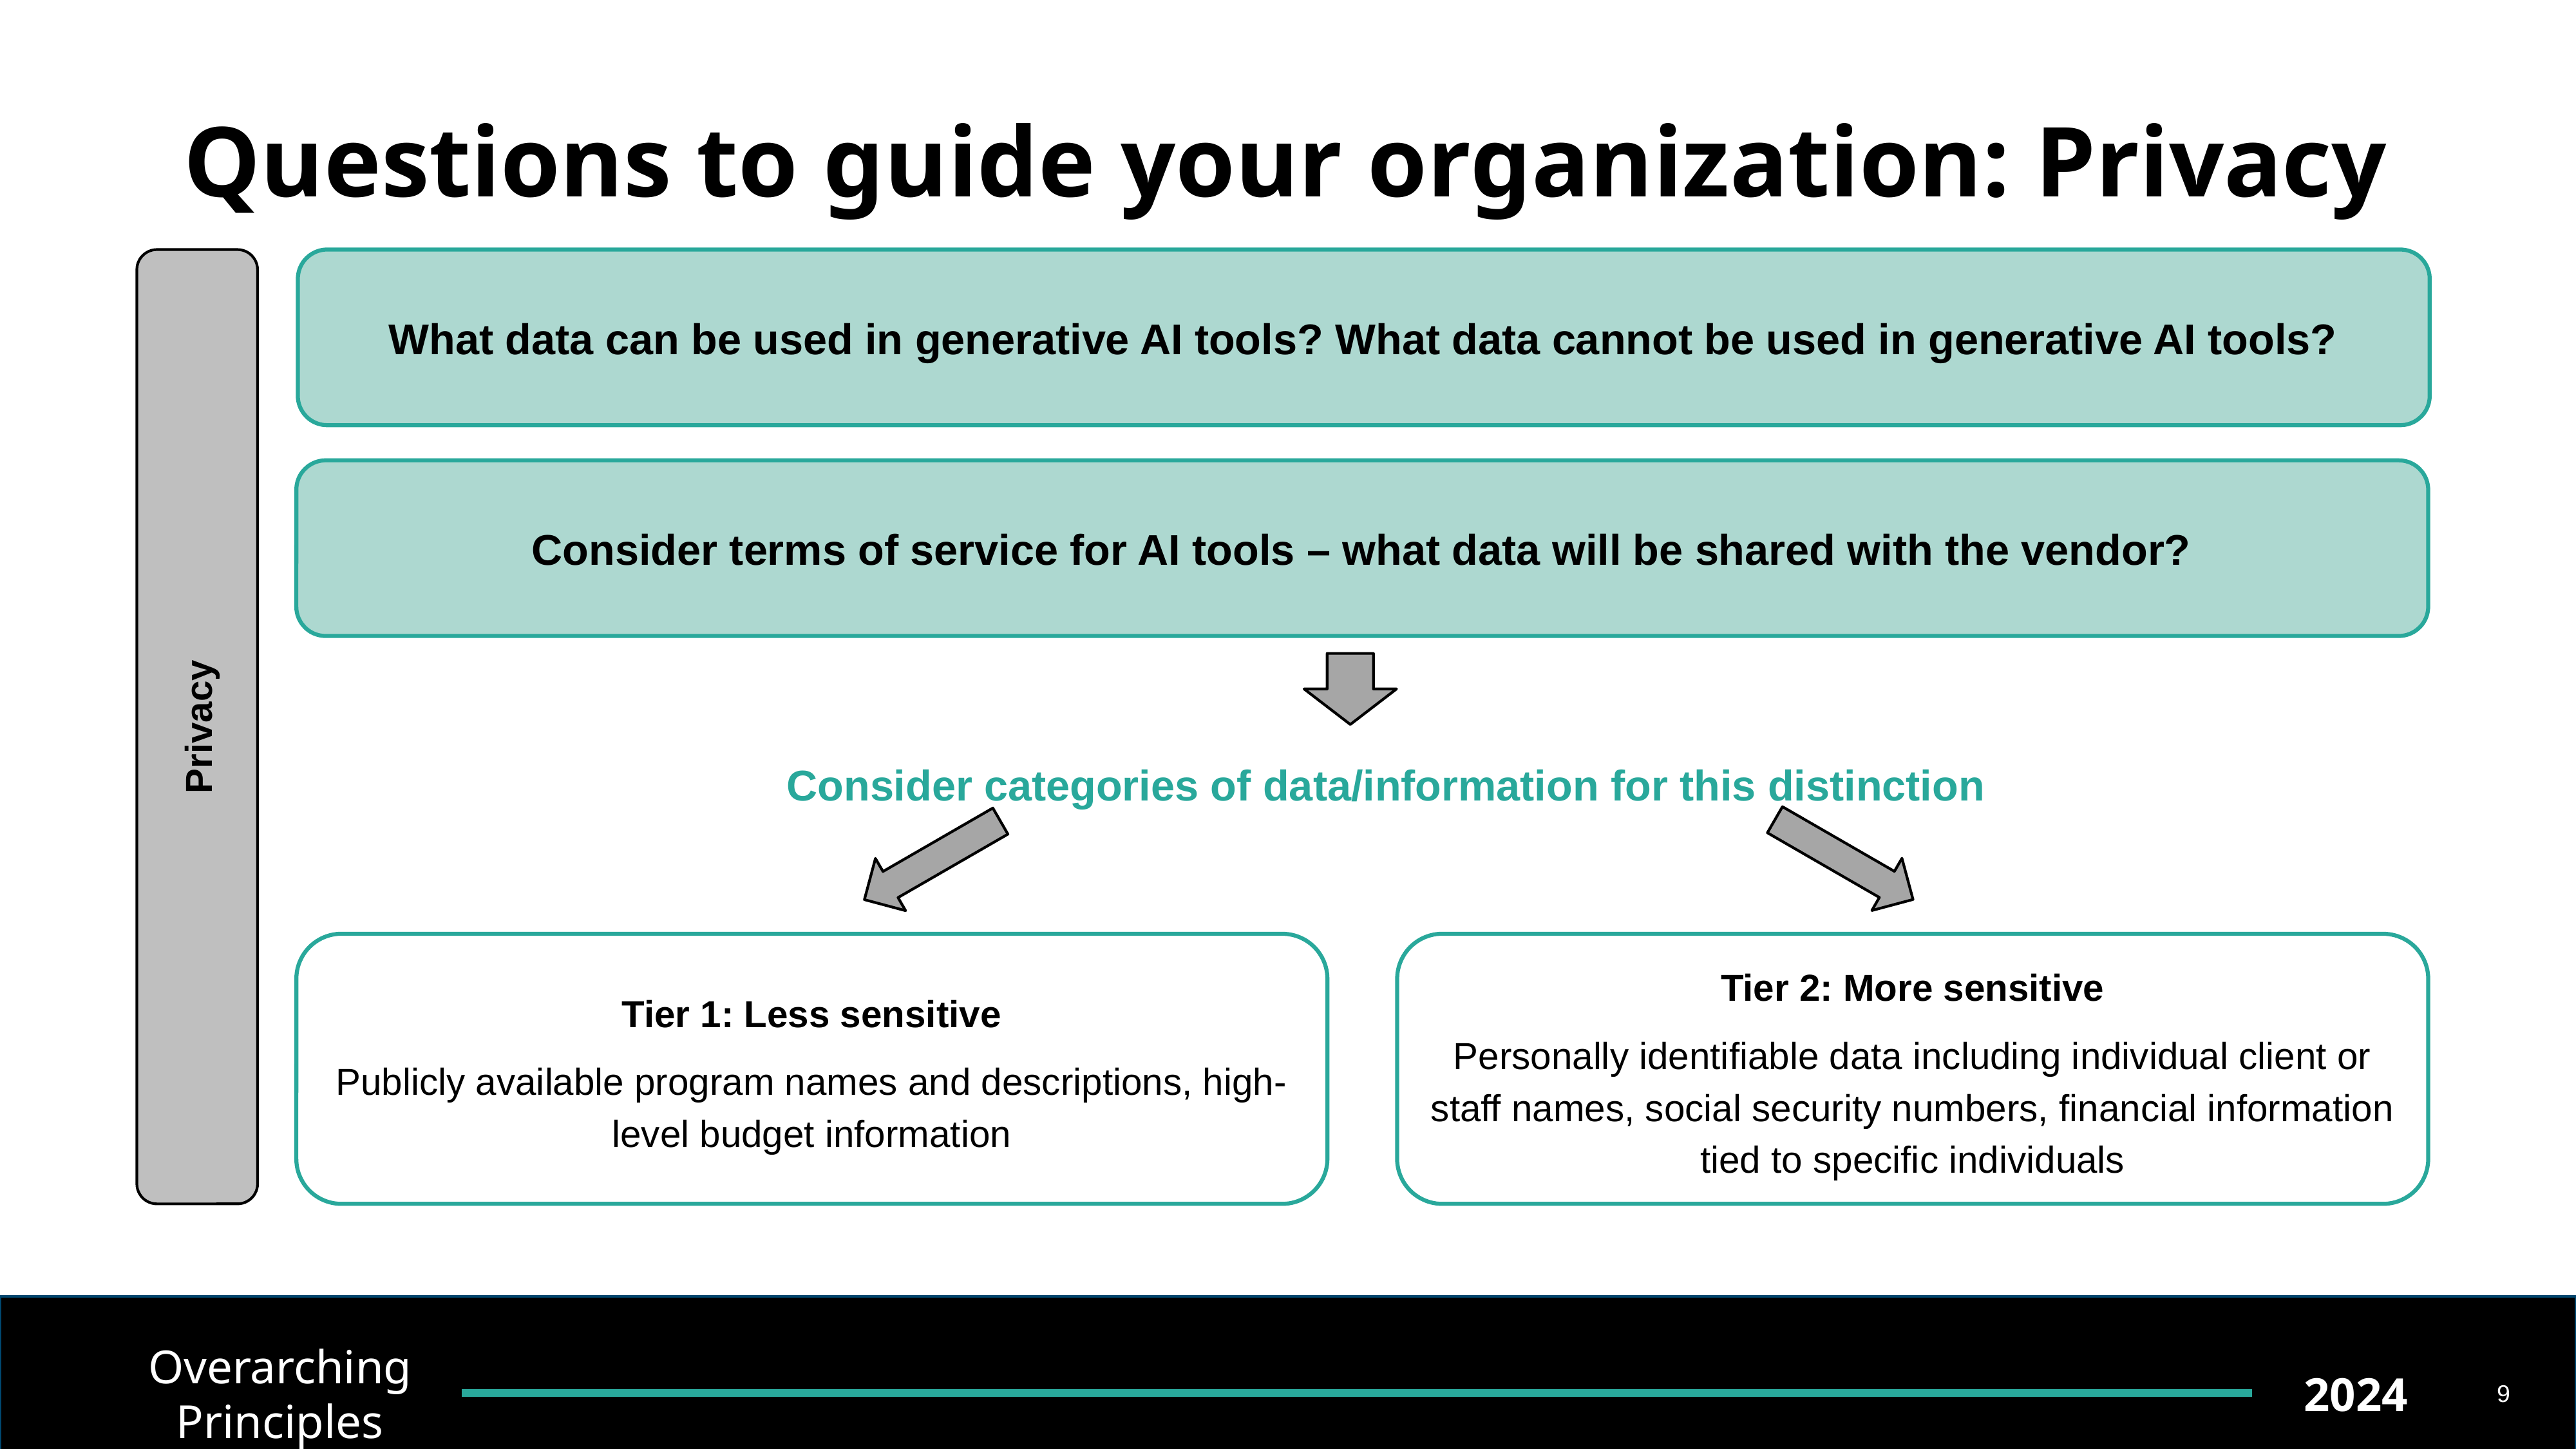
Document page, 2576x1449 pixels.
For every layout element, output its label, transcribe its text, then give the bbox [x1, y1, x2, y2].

text_box [1766, 805, 1915, 912]
title Questions to guide your organization: Privacy [178, 37, 2398, 279]
text_box Consider categories of data/information for this distinction [700, 730, 2025, 829]
text_box [863, 806, 1010, 913]
text_box Privacy [135, 248, 260, 1206]
text_box Tier 2: More sensitive Personally identifiable data including individual client or staff names, social security numbers, financial information tied to specific individuals [1397, 933, 2429, 1204]
text_box [1302, 652, 1398, 726]
text_box Consider terms of service for AI tools – what data will be shared with the vendor? [296, 460, 2429, 636]
text_box Tier 1: Less sensitive Publicly available program names and descriptions, high-level budget information [296, 933, 1328, 1204]
text_box What data can be used in generative AI tools? What data cannot be used in generative AI tools? [298, 249, 2430, 426]
